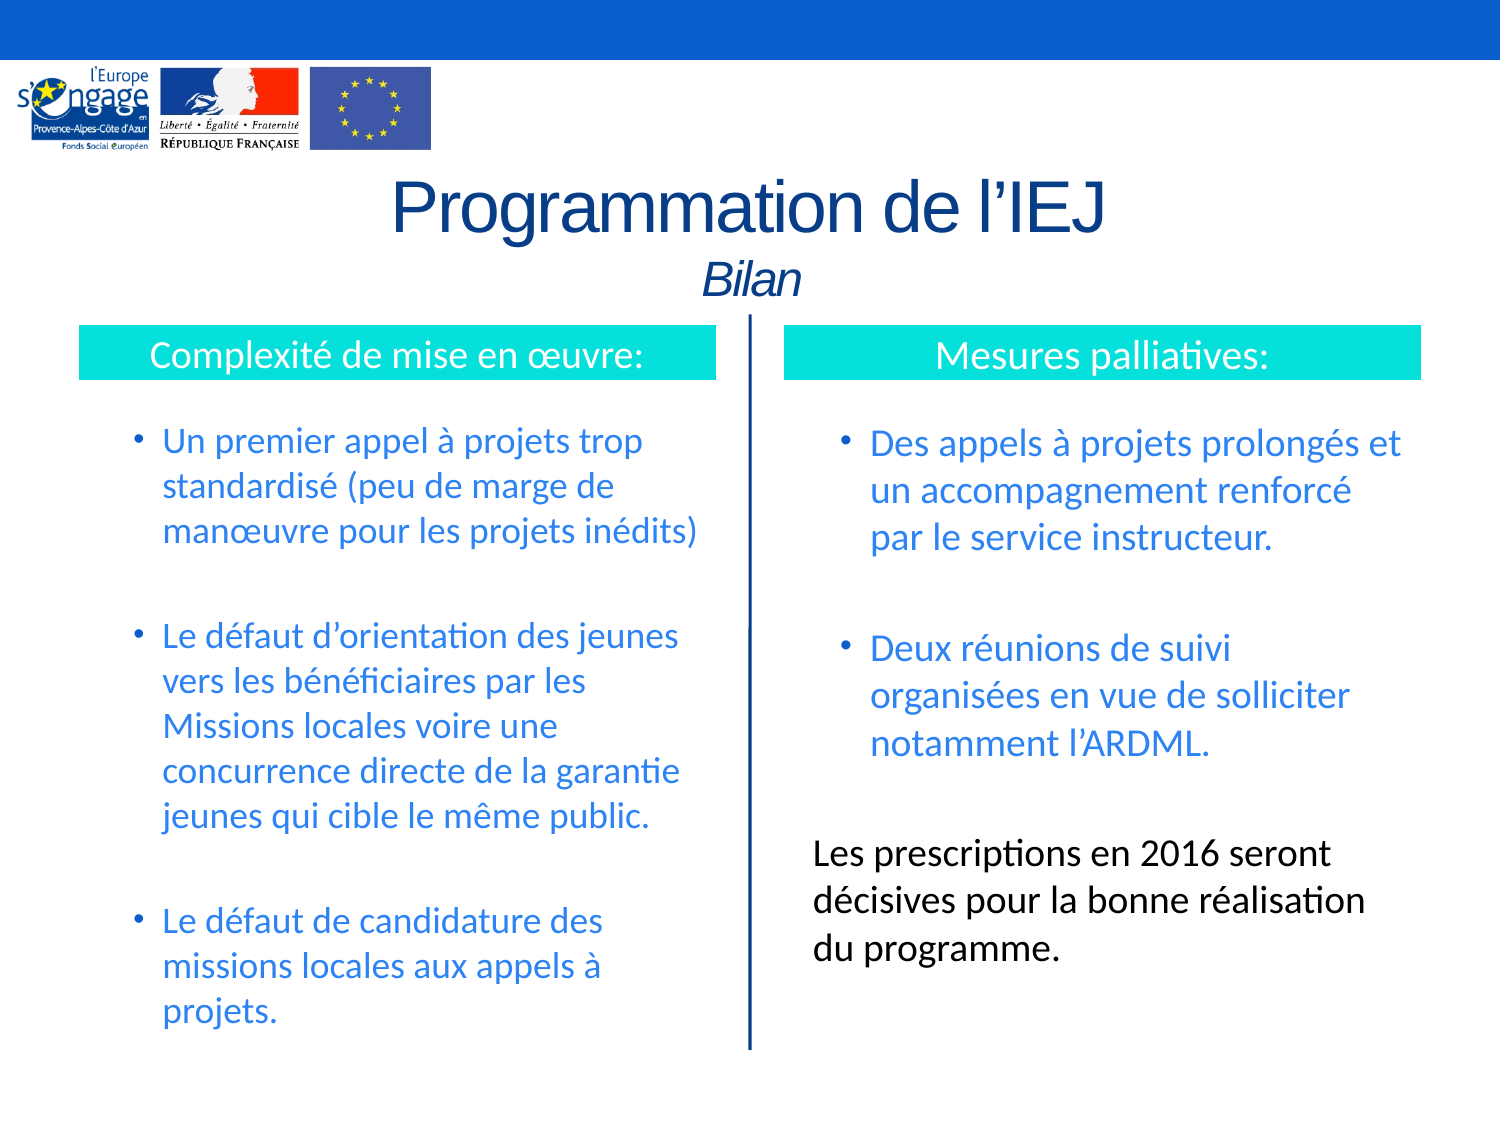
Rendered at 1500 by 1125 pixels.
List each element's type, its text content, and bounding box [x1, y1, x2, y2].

picture [309, 66, 432, 151]
picture [159, 67, 299, 151]
picture [17, 66, 150, 151]
title Programmation de l’IEJ Bilan [83, 151, 1434, 315]
list Complexité de mise en œuvre: [71, 317, 724, 388]
list Mesures palliatives: [776, 317, 1429, 388]
list Un premier appel à projets trop standardisé (peu de marge de manœuvre pour les projets inédits) Le défaut d’orientation des jeunes vers les bénéficiaires par les Missions locales voire une concurrence directe de la garantie jeunes qui cible le même public. Le défaut de candidature des missions locales aux appels à projets. [75, 408, 720, 1058]
list Des appels à projets prolongés et un accompagnement renforcé par le service instructeur. Deux réunions de suivi organisées en vue de solliciter notamment l’ARDML. Les prescriptions en 2016 seront décisives pour la bonne réalisation du programme. [780, 408, 1425, 1058]
